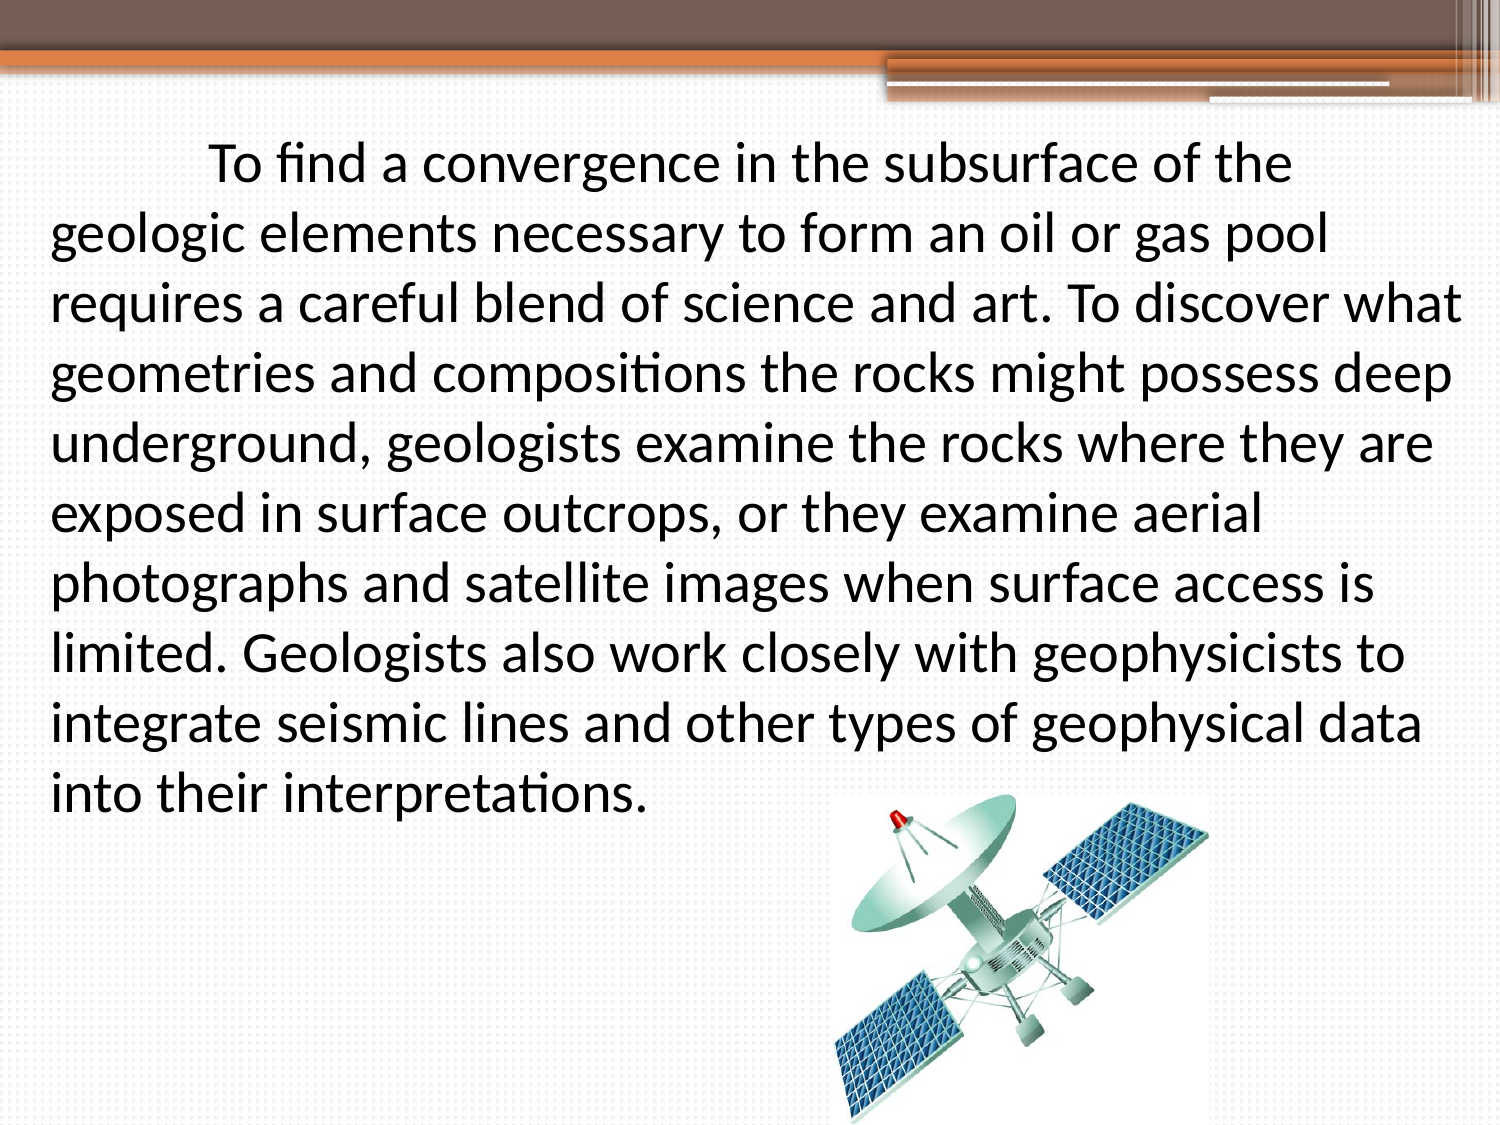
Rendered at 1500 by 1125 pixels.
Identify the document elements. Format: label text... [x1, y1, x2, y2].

picture [831, 793, 1209, 1125]
text_box To find a convergence in the subsurface of the geologic elements necessary to form an oil or gas pool requires a careful blend of science and art. To discover what geometries and compositions the rocks might possess deep underground, geologists examine the rocks where they are exposed in surface outcrops, or they examine aerial photographs and satellite images when surface access is limited. Geologists also work closely with geophysicists to integrate seismic lines and other types of geophysical data into their interpretations. [35, 117, 1500, 832]
